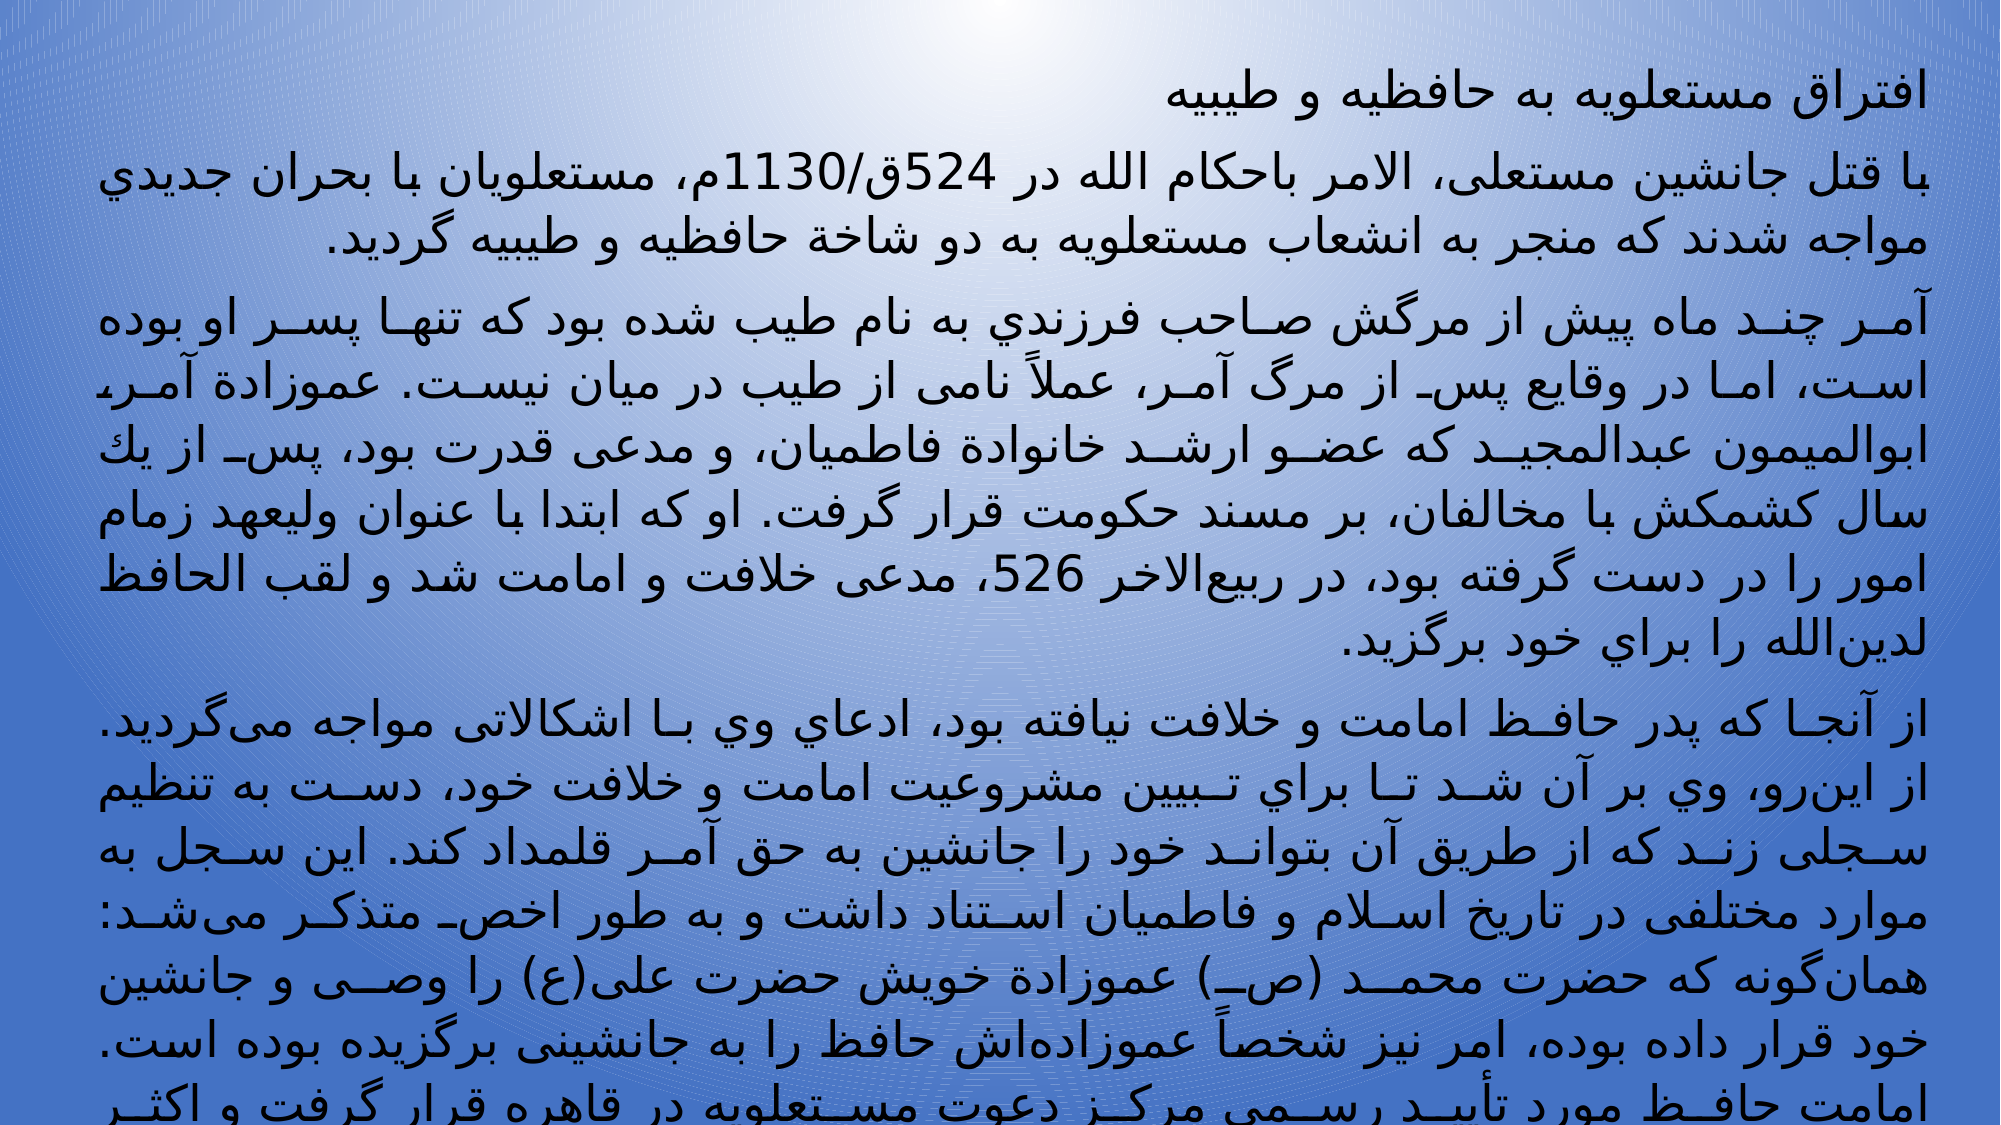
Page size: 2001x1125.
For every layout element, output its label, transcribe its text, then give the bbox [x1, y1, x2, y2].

text_box افتراق مستعلویه به حافظیه و طیبیه با قتل‌ جانشين‌ مستعلى‌، الامر باحكام‌ الله‌ در 524ق‌/1130م‌، مستعلويان‌ با بحران‌ جديدي‌ مواجه‌ شدند كه‌ منجر به‌ انشعاب‌ مستعلويه‌ به‌ دو شاخة حافظيه‌ و طيبيه‌ گرديد. آمر چند ماه‌ پيش‌ از مرگش‌ صاحب‌ فرزندي‌ به‌ نام‌ طيب‌ شده‌ بود كه‌ تنها پسر او بوده‌ است‌، اما در وقايع‌ پس‌ از مرگ‌ آمر، عملاً نامى‌ از طيب‌ در ميان‌ نيست‌. عموزادة آمر، ابوالميمون‌ عبدالمجيد كه‌ عضو ارشد خانوادة فاطميان‌، و مدعى‌ قدرت‌ بود، پس‌ از يك‌ سال‌ كشمكش‌ با مخالفان‌، بر مسند حكومت‌ قرار گرفت‌. او كه‌ ابتدا با عنوان‌ وليعهد زمام‌ امور را در دست‌ گرفته‌ بود، در ربيع‌الاخر 526، مدعى‌ خلافت‌ و امامت‌ شد و لقب‌ الحافظ لدين‌الله‌ را براي‌ خود برگزيد. از آنجا كه‌ پدر حافظ امامت‌ و خلافت‌ نيافته‌ بود، ادعاي‌ وي‌ با اشكالاتى‌ مواجه‌ مى‌گرديد. از اين‌رو، وي‌ بر آن‌ شد تا براي‌ تبيين‌ مشروعيت‌ امامت‌ و خلافت‌ خود، دست‌ به‌ تنظيم‌ سجلى‌ زند كه‌ از طريق‌ آن‌ بتواند خود را جانشين‌ به‌ حق‌ آمر قلمداد كند. اين‌ سجل‌ به‌ موارد مختلفى‌ در تاريخ‌ اسلام‌ و فاطميان‌ استناد داشت‌ و به‌ طور اخص‌ متذكر مى‌شد: همان‌گونه‌ كه‌ حضرت‌ محمد (ص‌) عموزادة خويش‌ حضرت‌ على‌(ع‌) را وصى‌ و جانشين‌ خود قرار داده‌ بوده‌، امر نيز شخصاً عموزاده‌اش‌ حافظ را به‌ جانشينى‌ برگزيده‌ بوده‌ است‌. امامت‌ حافظ مورد تأييد رسمى‌ مركز دعوت‌ مستعلويه‌ در قاهره‌ قرار گرفت‌ و اكثر اسماعيليان‌ مستعلوي‌ در مصر و شام‌، و گروهى‌ از مستعلويان‌ يمن‌ كه‌ حافظ و جانشينانش‌ را به‌ عنوان‌ امامان‌ خود شناختند، با نامهاي‌ حافظيه‌ و مجيديه‌ اشتهار يافتند. از طرف‌ ديگر، گروههايى‌ از مستعلويان‌ مصر و شام‌، و شمار كثيري‌ از مستعلويان‌ يمن‌ ادعاهاي‌ حافظ را باطل‌ دانستند و امامت‌ طيب‌ را پذيرفتند كه‌ ابتدا با نام‌ آمريه‌، و پس‌ از تأسيس‌ دعوت‌ مستقل‌ طيبى‌ در يمن‌، به‌ طيبيه‌ شهرت‌ يافتند. [82, 44, 1945, 1125]
